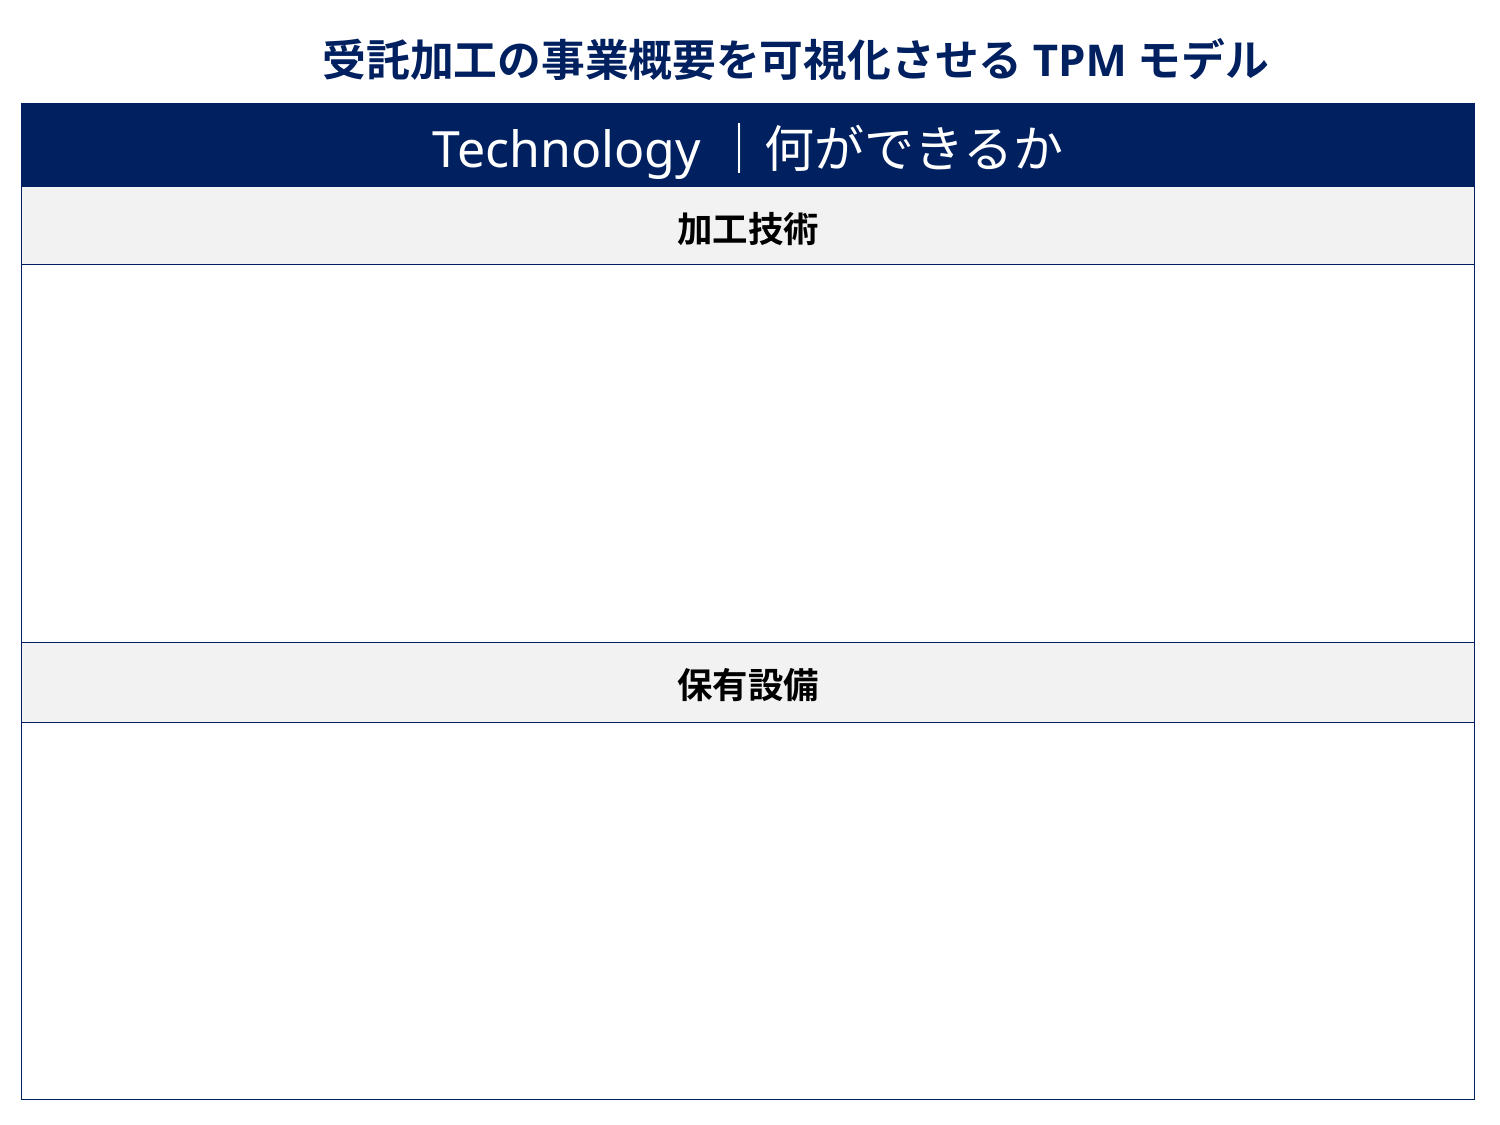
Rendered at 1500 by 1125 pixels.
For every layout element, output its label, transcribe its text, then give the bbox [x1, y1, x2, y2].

text_box 受託加工の事業概要を可視化させるTPMモデル [307, 25, 1284, 93]
table_cell 加工技術 [22, 187, 1474, 264]
table_cell [22, 265, 1474, 642]
table_header Technology｜何ができるか [22, 104, 1474, 186]
table_cell 保有設備 [22, 643, 1474, 722]
table_cell [22, 723, 1474, 1099]
